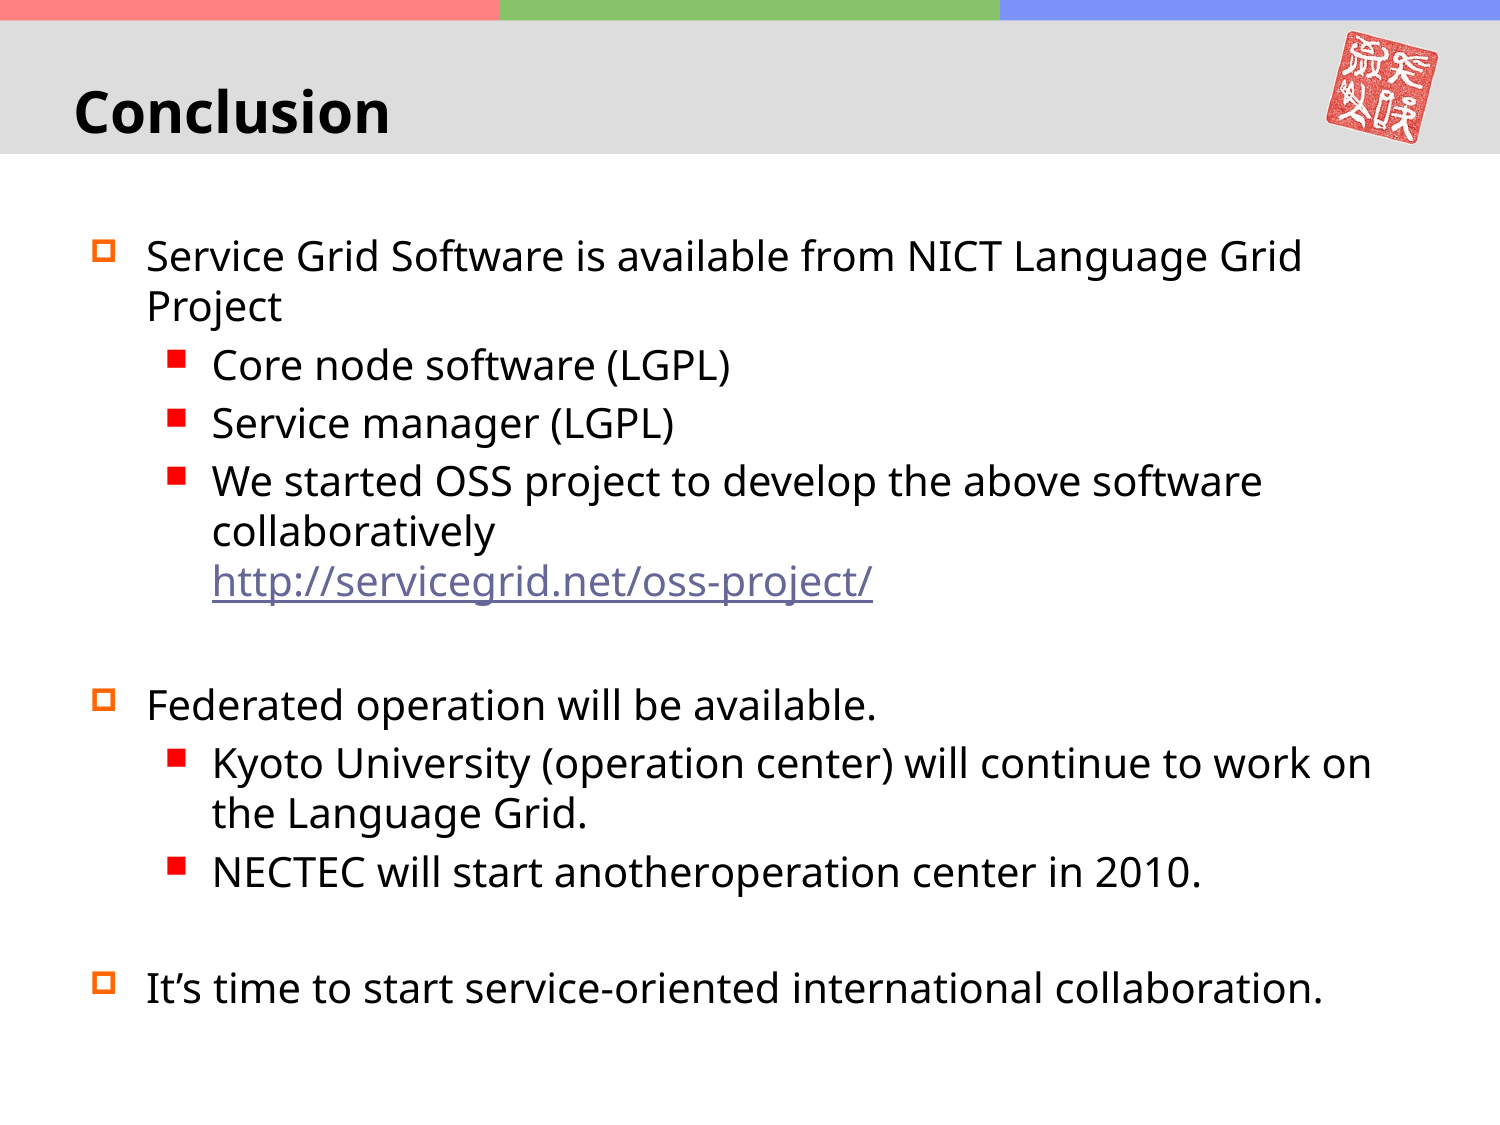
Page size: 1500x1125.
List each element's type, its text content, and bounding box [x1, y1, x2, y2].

text_box Service Grid Software is available from NICT Language Grid Project Core node software (LGPL) Service manager (LGPL) We started OSS project to develop the above software collaboratively http://servicegrid.net/oss-project/ Federated operation will be available. Kyoto University (operation center) will continue to work on the Language Grid. NECTEC will start anotheroperation center in 2010. It’s time to start service-oriented international collaboration. [74, 222, 1425, 965]
picture [1341, 27, 1443, 148]
title Conclusion [58, 48, 1409, 153]
